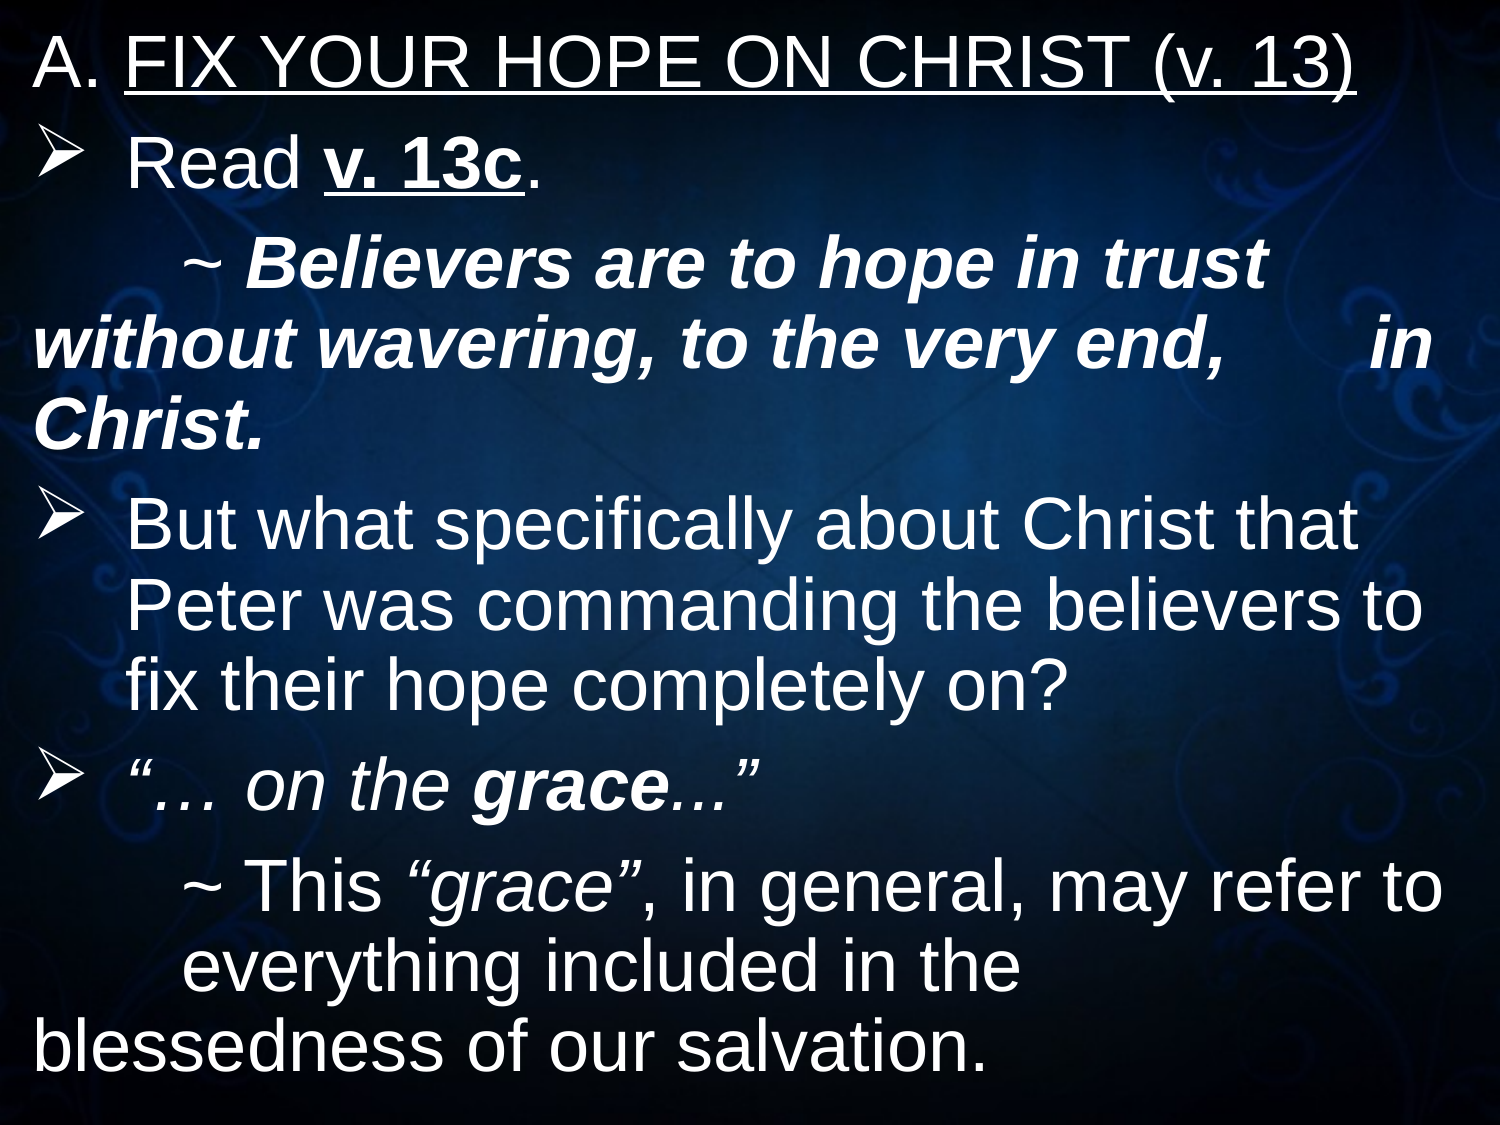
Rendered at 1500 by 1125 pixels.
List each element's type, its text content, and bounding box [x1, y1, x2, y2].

subtitle A. FIX YOUR HOPE ON CHRIST (v. 13) Read v. 13c. ~ Believers are to hope in trust without wavering, to the very end, in Christ. But what specifically about Christ that Peter was commanding the believers to fix their hope completely on? “… on the grace...” ~ This “grace”, in general, may refer to everything included in the blessedness of our salvation. [17, 15, 1483, 1100]
picture [0, 0, 1500, 1125]
